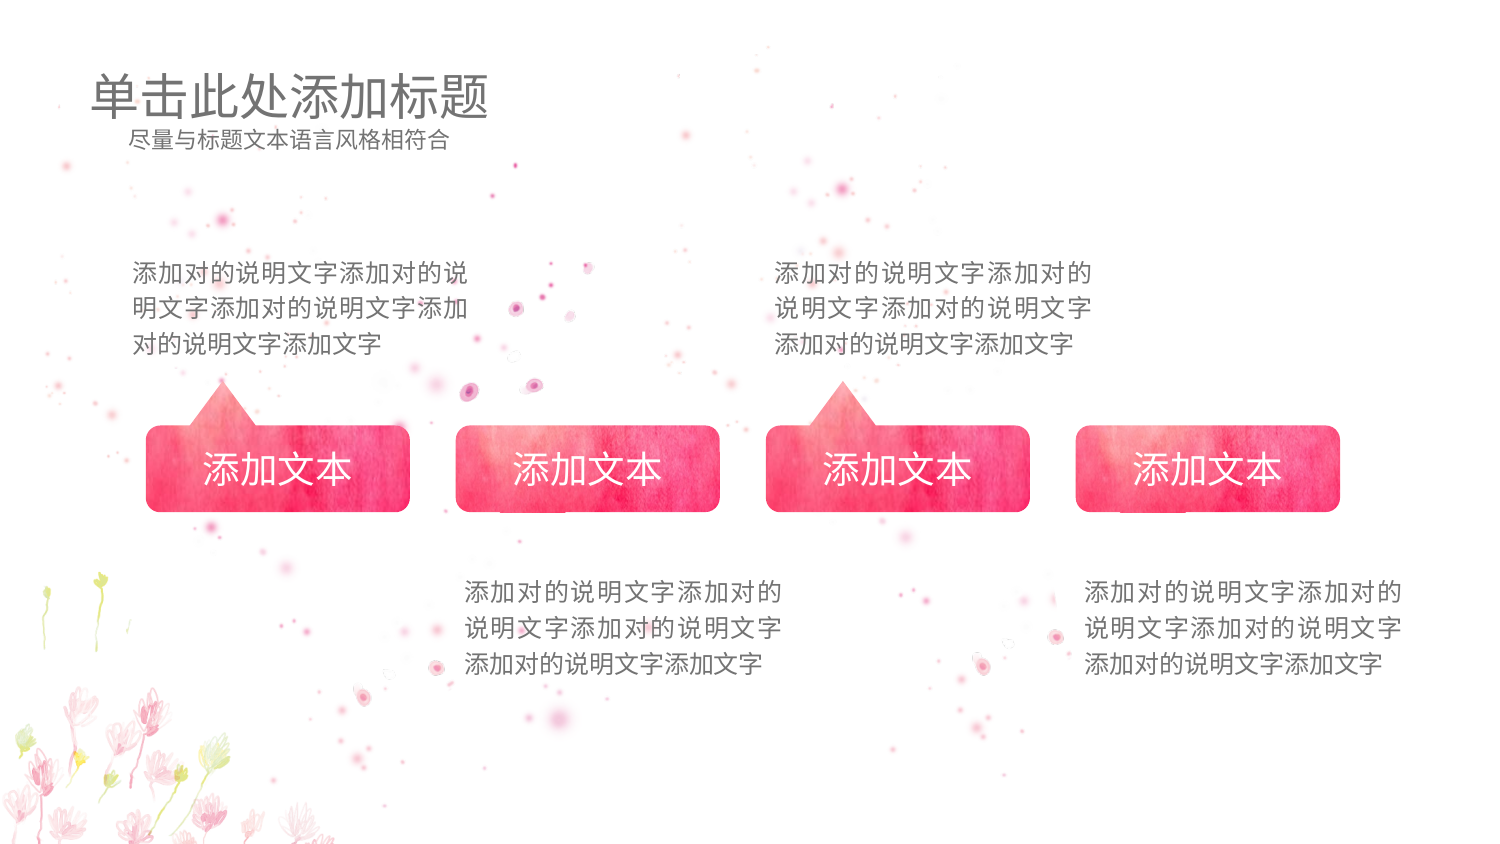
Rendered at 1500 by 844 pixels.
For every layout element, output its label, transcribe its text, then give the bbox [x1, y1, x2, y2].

text_box 添加对的说明文字添加对的说明文字添加对的说明文字添加对的说明文字添加文字 [455, 511, 792, 738]
text_box 添加对的说明文字添加对的说明文字添加对的说明文字添加对的说明文字添加文字 [123, 234, 477, 376]
picture [0, 0, 1423, 844]
text_box 添加对的说明文字添加对的说明文字添加对的说明文字添加对的说明文字添加文字 [1075, 511, 1412, 738]
text_box 添加文本 [453, 423, 722, 511]
text_box 添加文本 [763, 378, 1033, 515]
text_box 单击此处添加标题 尽量与标题文本语言风格相符合 [41, 58, 538, 161]
text_box 添加对的说明文字添加对的说明文字添加对的说明文字添加对的说明文字添加文字 [765, 234, 1102, 376]
text_box 添加文本 [143, 378, 412, 515]
text_box 添加文本 [1073, 423, 1343, 511]
